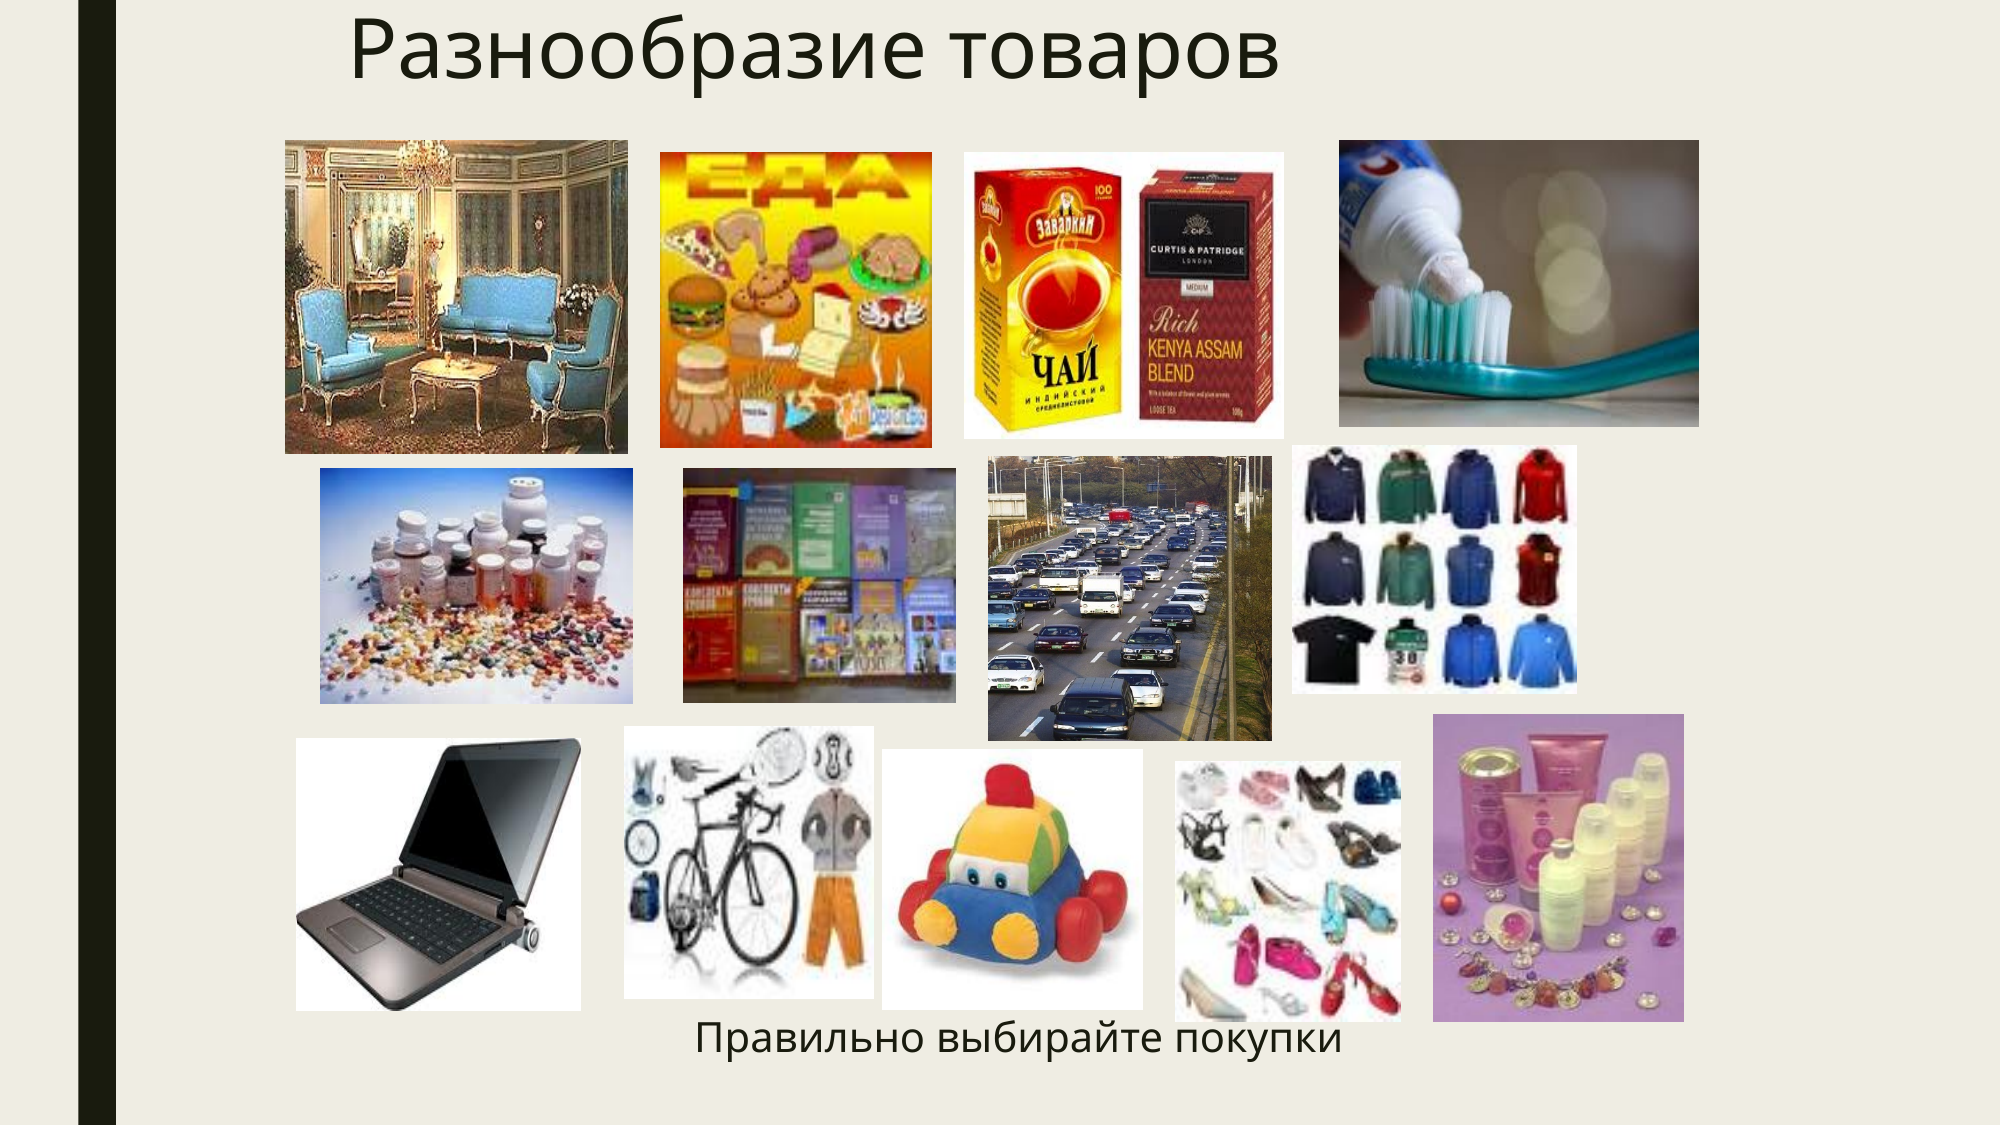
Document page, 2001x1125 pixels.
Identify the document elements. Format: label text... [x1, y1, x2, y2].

picture [1292, 445, 1577, 694]
picture [1175, 761, 1401, 1022]
picture [988, 456, 1272, 741]
picture [683, 468, 957, 703]
picture [1433, 714, 1684, 1022]
list Правильно выбирайте покупки [343, 1007, 1694, 1094]
picture [660, 152, 932, 448]
picture [624, 726, 874, 999]
picture [296, 738, 581, 1011]
picture [1339, 140, 1699, 427]
picture [285, 140, 628, 454]
picture [964, 152, 1284, 439]
title Разнообразие товаров [332, 0, 1682, 107]
picture [882, 749, 1143, 1010]
picture [320, 468, 633, 704]
